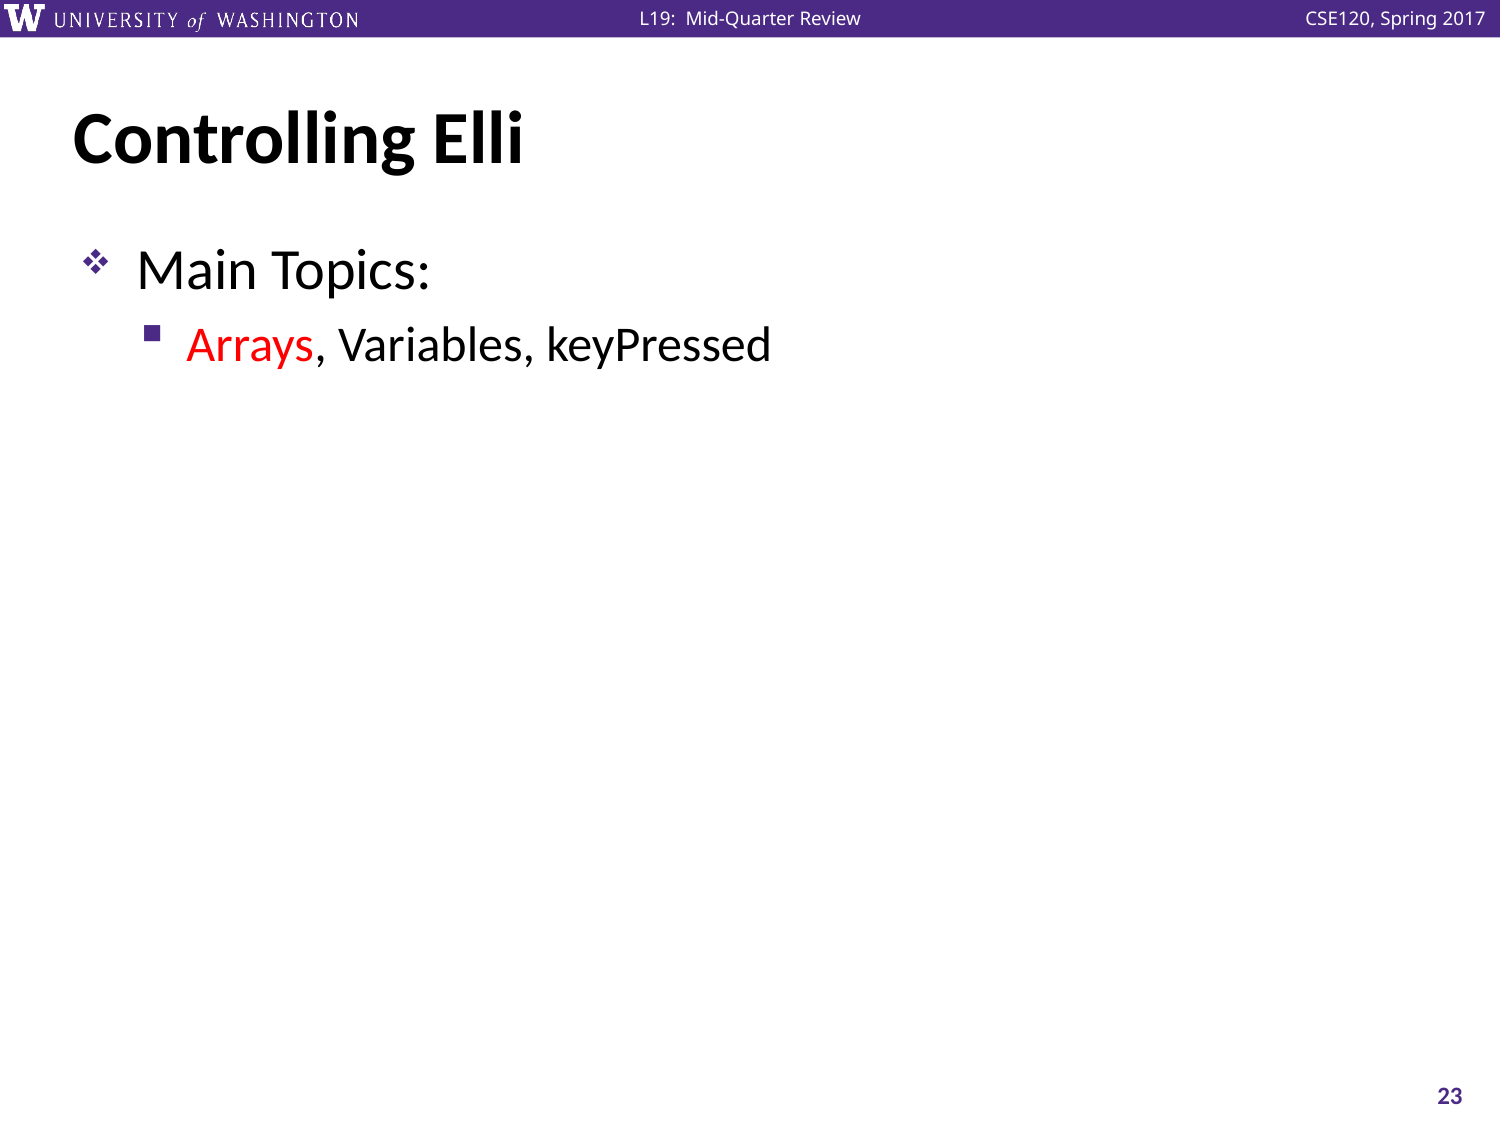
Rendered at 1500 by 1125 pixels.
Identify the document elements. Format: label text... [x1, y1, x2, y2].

title Controlling Elli [58, 71, 1438, 197]
list Main Topics: Arrays, Variables, keyPressed [64, 223, 1438, 1040]
picture [4, 4, 358, 32]
slide_number 23 [1400, 1065, 1500, 1125]
